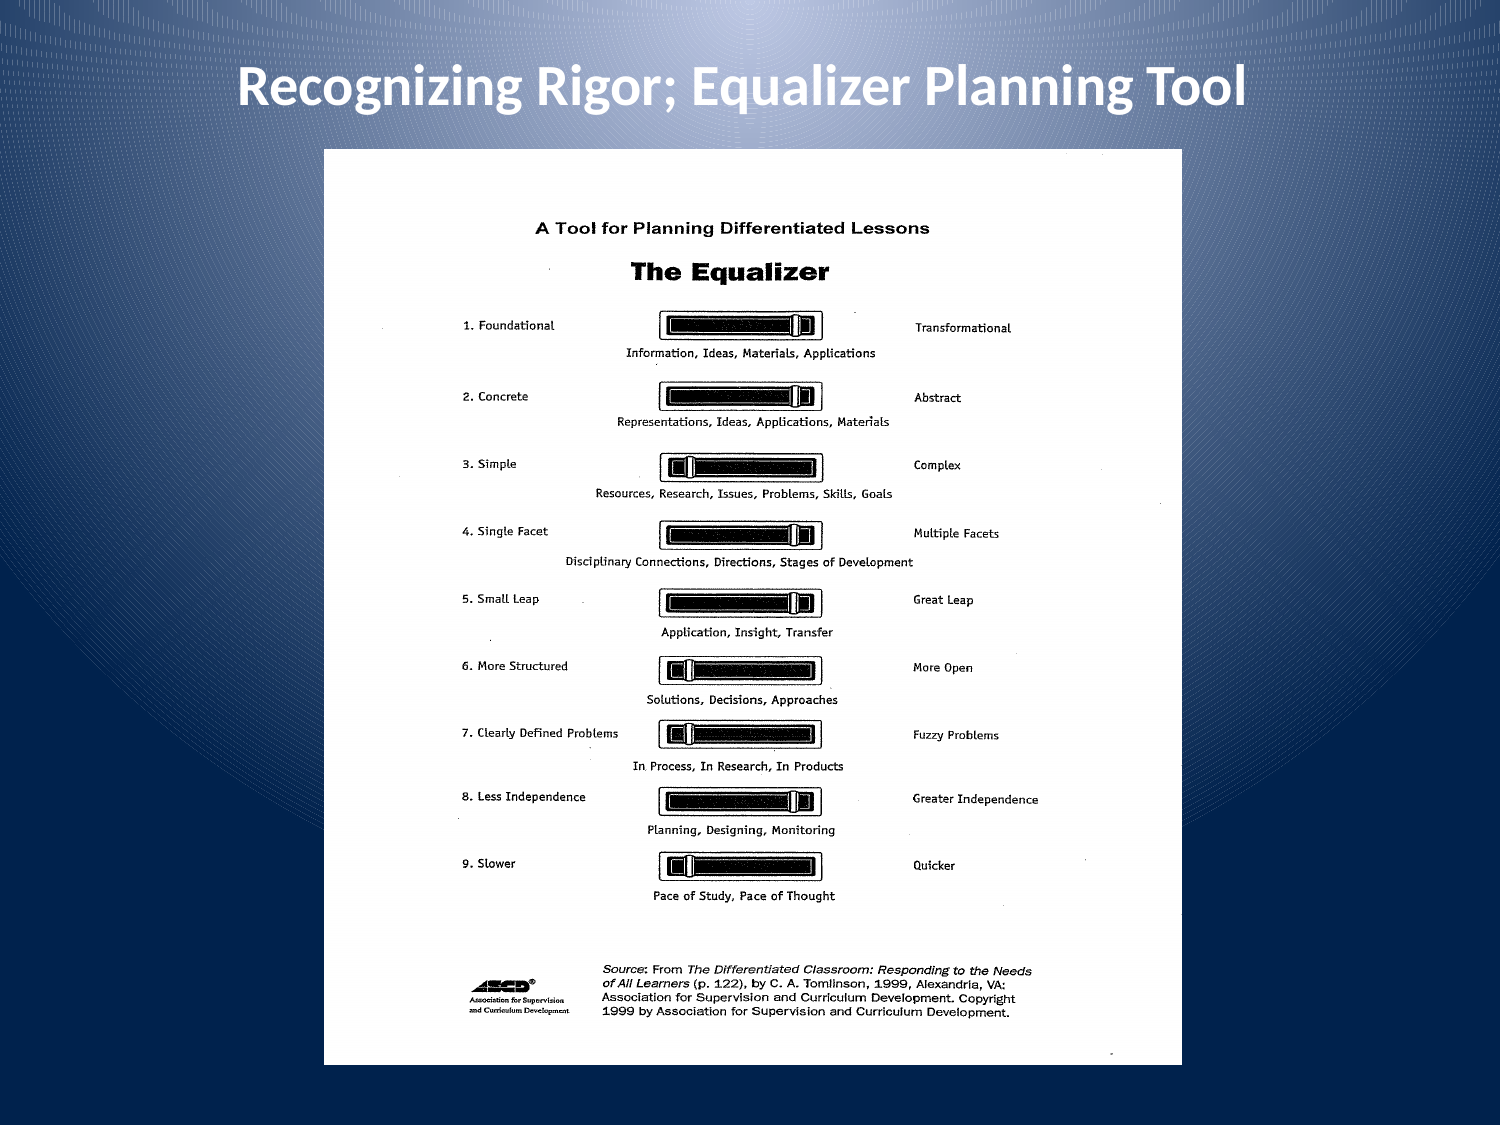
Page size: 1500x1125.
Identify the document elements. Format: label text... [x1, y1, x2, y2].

picture [324, 149, 1182, 1065]
text_box Recognizing Rigor; Equalizer Planning Tool [152, 14, 1334, 150]
